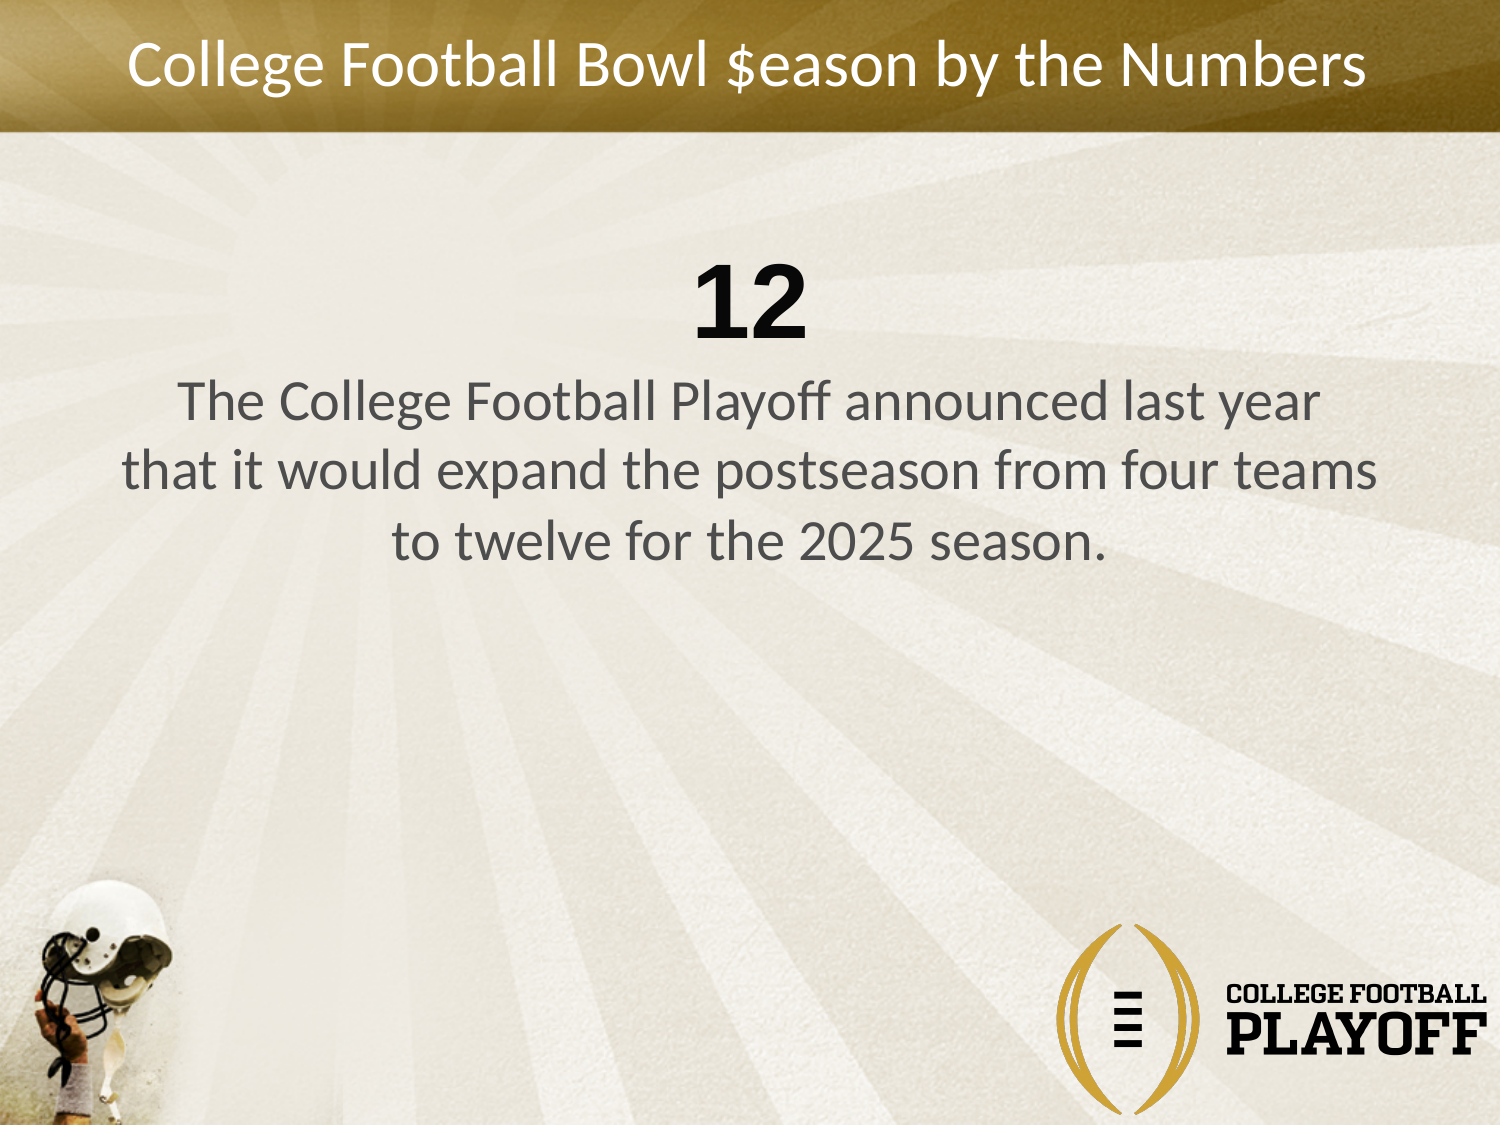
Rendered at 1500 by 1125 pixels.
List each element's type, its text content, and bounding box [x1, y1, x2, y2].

text_box 12 [230, 108, 1270, 367]
text_box College Football Bowl $eason by the Numbers [112, 12, 1400, 108]
picture [0, 0, 1500, 1125]
text_box The College Football Playoff announced last year that it would expand the postseason from four teams to twelve for the 2025 season. [106, 354, 1394, 580]
